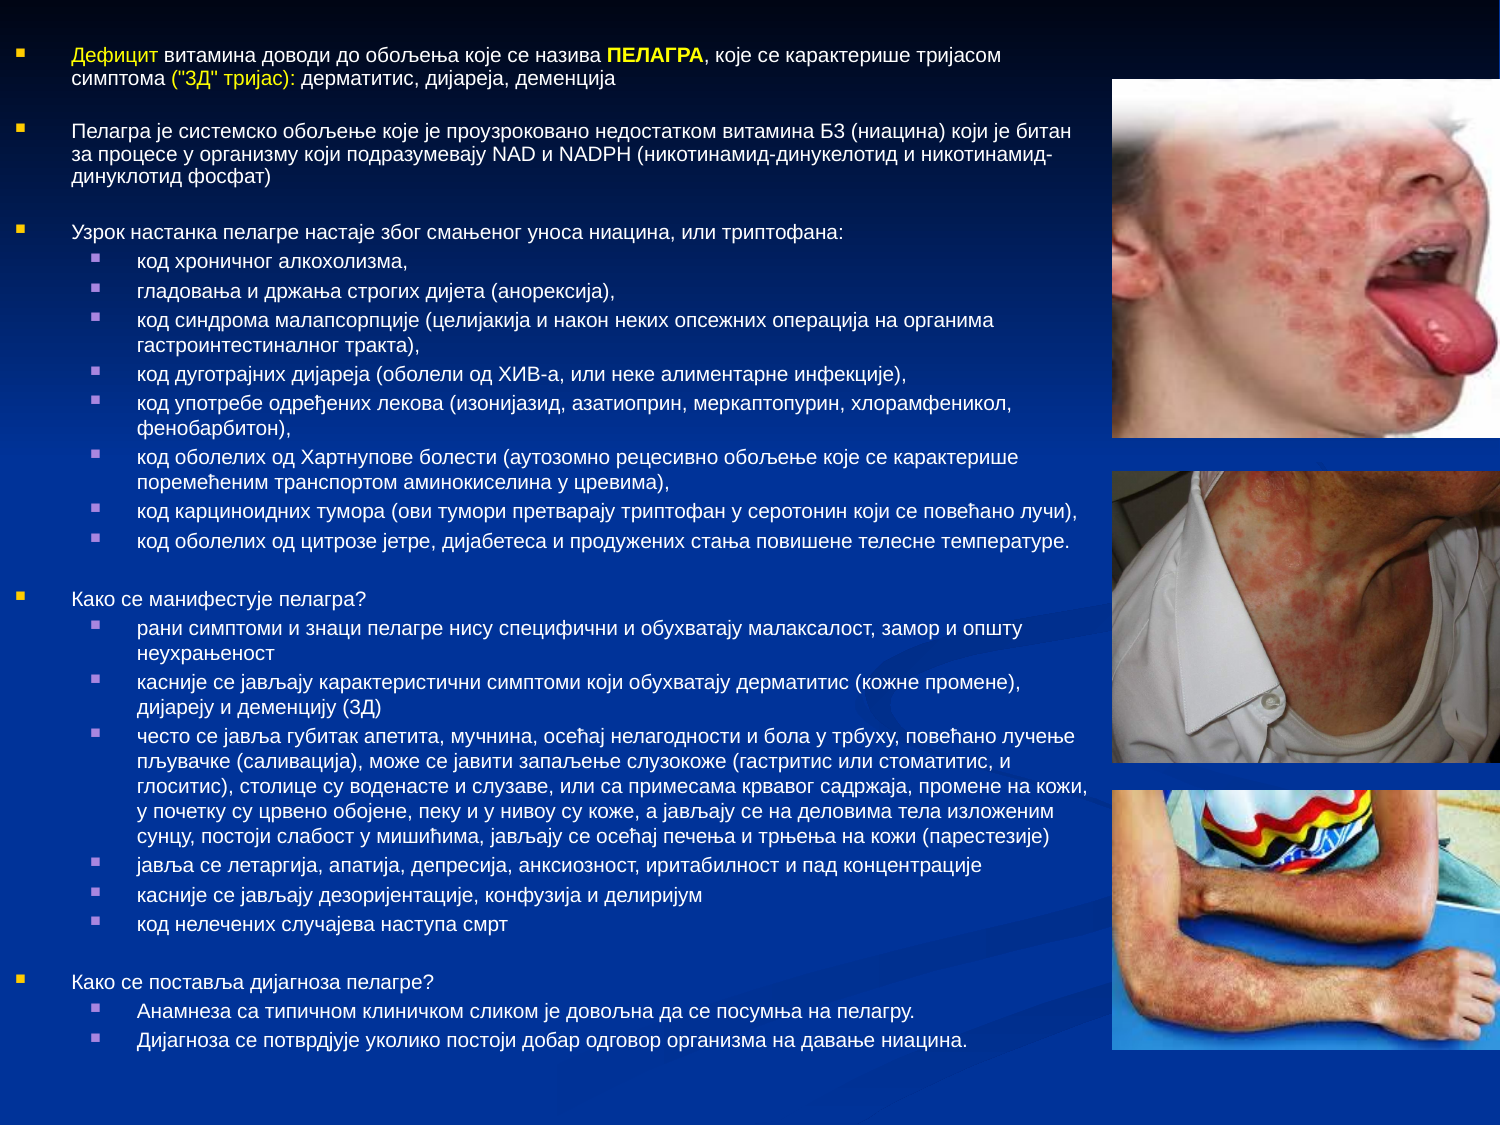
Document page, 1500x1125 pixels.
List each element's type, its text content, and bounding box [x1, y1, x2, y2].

picture [1112, 79, 1500, 438]
picture [1112, 471, 1500, 763]
list Дефицит витамина доводи до обољења које се назива ПЕЛАГРА, које се карактерише тријасом симптома ("3Д" тријас): дерматитис, дијареја, деменција Пелагра је системско обољење које је проузроковано недостатком витамина Б3 (ниацина) који је битан за процесe у организму који подразумевају NAD и NADPH (никотинамид-динукелотид и никотинамид- динуклотид фосфат) Узрок настанка пелагре настаје због смањеног уноса ниацина, или триптофана: код хроничног алкохолизма, гладовања и држања строгих дијета (анорексија), код синдрома малапсорпцијe (целијакија и након неких опсежних операција на органима гастроинтестиналног тракта), код дуготрајних дијареја (оболели од ХИВ-а, или неке алиментарне инфекције), код употребе одређених лекова (изонијазид, азатиоприн, меркаптопурин, хлорамфеникол, фенобарбитон), код оболелих од Хартнупове болести (аутозомно рецесивно обољење које се карактерише поремећеним транспортом аминокиселина у цревима), код карциноидних тумора (ови тумори претварају триптофан у серотонин који се повећано лучи), код оболелих од цитрозе јетре, дијабетеса и продужених стања повишене телесне температуре. Како се манифестује пелагра? рани симптоми и знаци пелагре нису специфични и обухватају малаксалост, замор и општу неухрањеност касније се јављају карактеристични симптоми који обухватају дерматитис (кожне промене), дијареју и деменцију (3Д) често се јавља губитак апетита, мучнина, осећај нелагодности и бола у трбуху, повећано лучење пљувачке (саливација), може се јавити запаљење слузокоже (гастритис или стоматитис, и глоситис), столице су воденасте и слузаве, или са примесама крвавог садржаја, промене на кожи, у почетку су црвено обојене, пеку и у нивоу су коже, а јављају се на деловима тела изложеним сунцу, постоји слабост у мишићима, јављају се осећај печења и трњења на кожи (парестезије) јавља се летаргија, апатија, депресија, анксиозност, иритабилност и пад концентрације касније се јављају дезоријентације, конфузија и делиријум код нелечених случајева наступа смрт Како се поставља дијагноза пелагре? Анамнеза са типичном клиничком сликом је довољна да се посумња на пелагру. Дијагноза се потврдјује уколико постоји добар одговор организма на давање ниацина. [0, 37, 1113, 1125]
picture [1112, 790, 1500, 1051]
